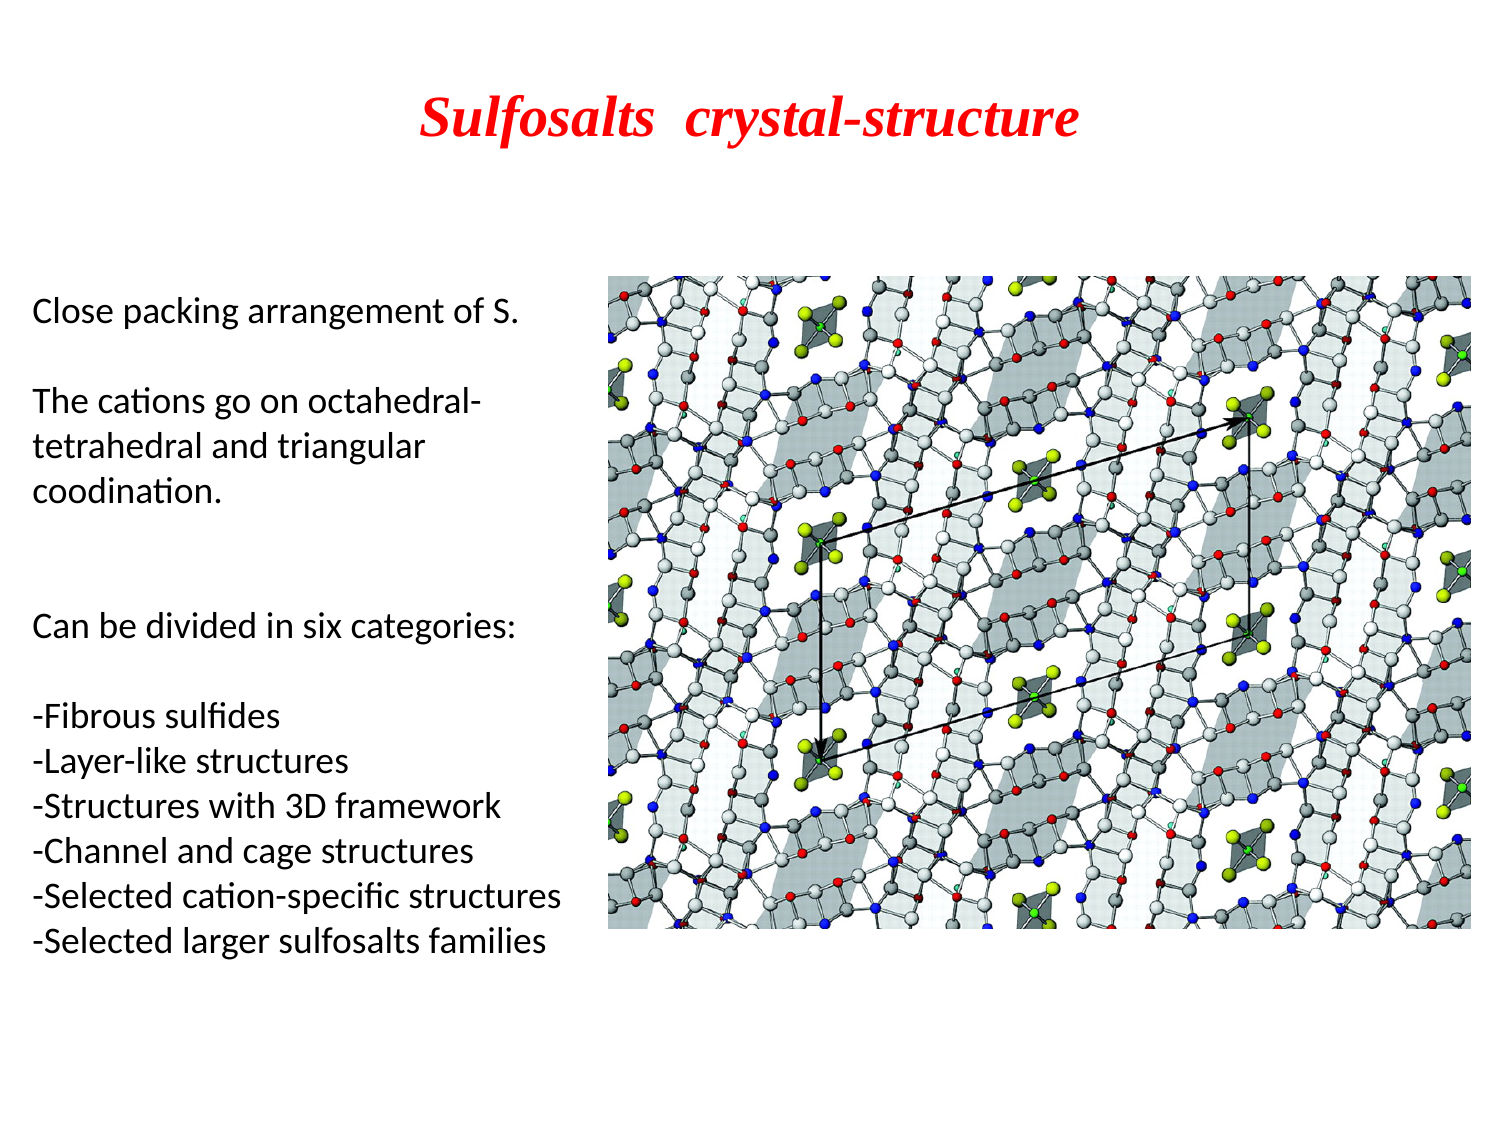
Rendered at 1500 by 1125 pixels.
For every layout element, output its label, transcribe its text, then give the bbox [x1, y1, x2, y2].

text_box Close packing arrangement of S. The cations go on octahedral-tetrahedral and triangular coodination. Can be divided in six categories: -Fibrous sulfides -Layer-like structures -Structures with 3D framework -Channel and cage structures -Selected cation-specific structures -Selected larger sulfosalts families [17, 278, 585, 969]
title Sulfosalts crystal-structure [0, 19, 1500, 207]
picture [607, 276, 1471, 929]
